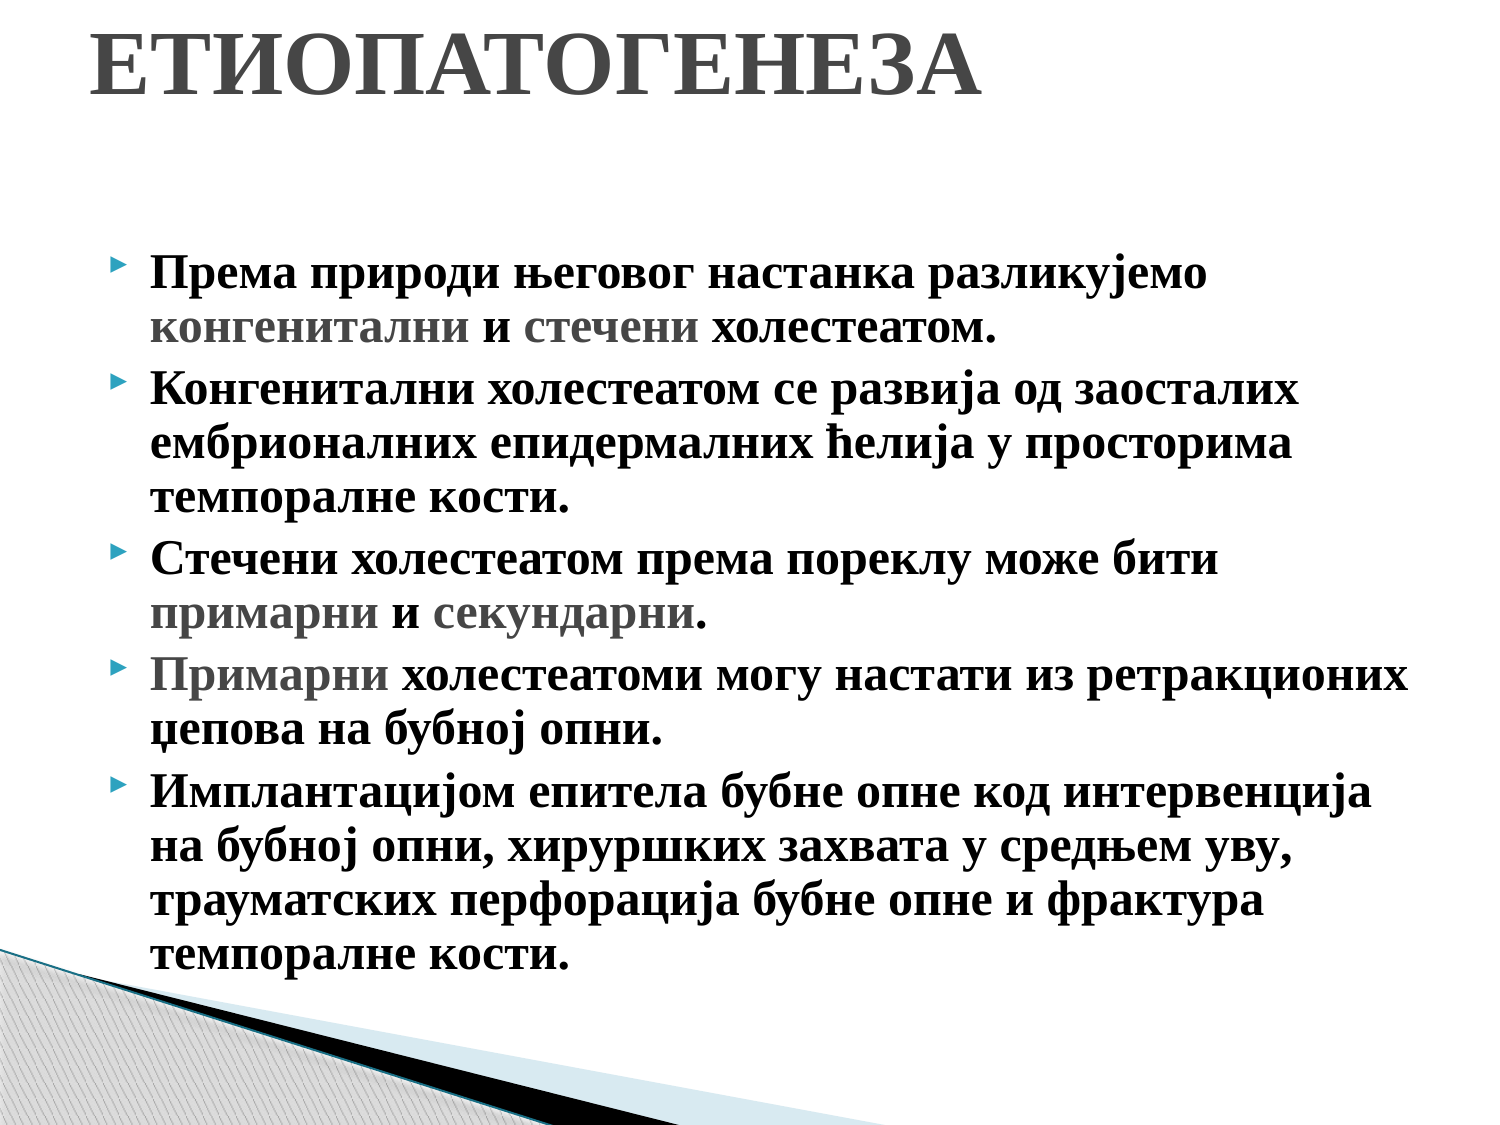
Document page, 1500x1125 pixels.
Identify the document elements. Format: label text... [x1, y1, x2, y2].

title ЕТИОПАТОГЕНЕЗА [75, 0, 1425, 225]
list Према природи његовог настанка разликујемо конгенитални и стечени холестеатом. Конгенитални холестеатом се развија од заосталих ембрионалних епидермалних ћелија у просторима темпоралне кости. Стечени холестеатом према пореклу може бити примарни и секундарни. Примарни холестеатоми могу настати из ретракционих џепова на бубној опни. Имплантацијом епитела бубне опне код интервенција на бубној опни, хируршких захвата у средњем уву, трауматских перфорација бубне опне и фрактура темпоралне кости. [75, 237, 1425, 1025]
